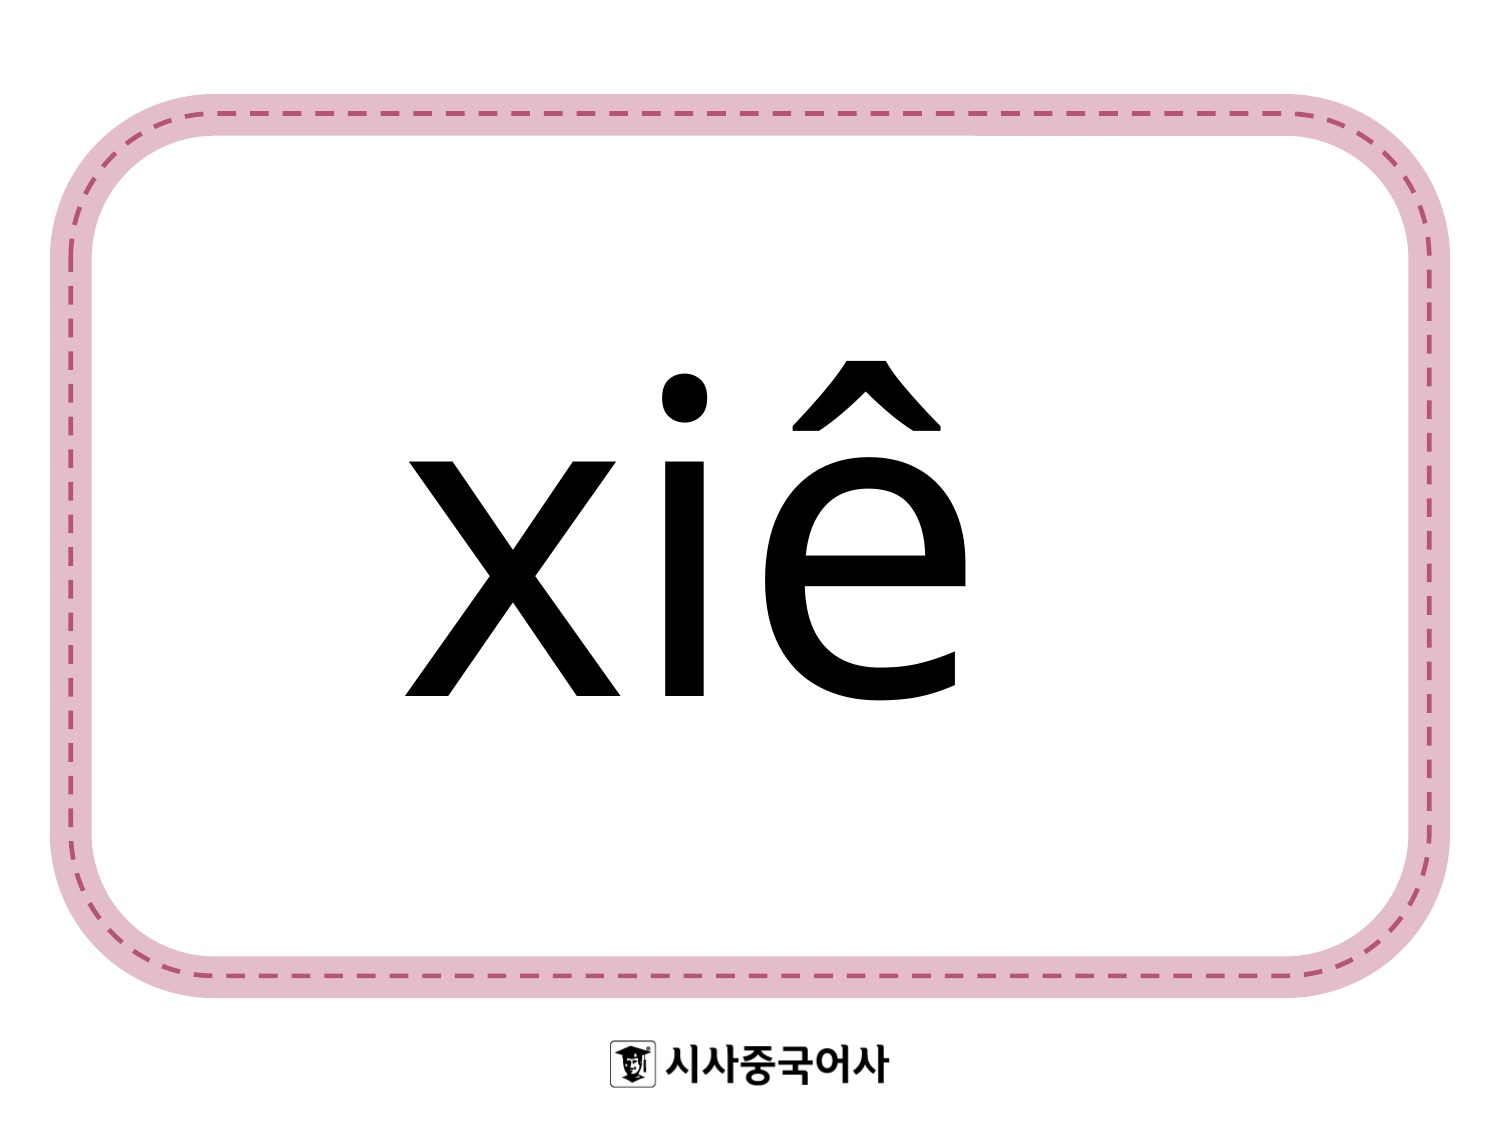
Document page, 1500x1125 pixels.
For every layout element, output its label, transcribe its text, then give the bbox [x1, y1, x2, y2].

text_box xiê [145, 189, 1354, 853]
picture [602, 1034, 898, 1094]
